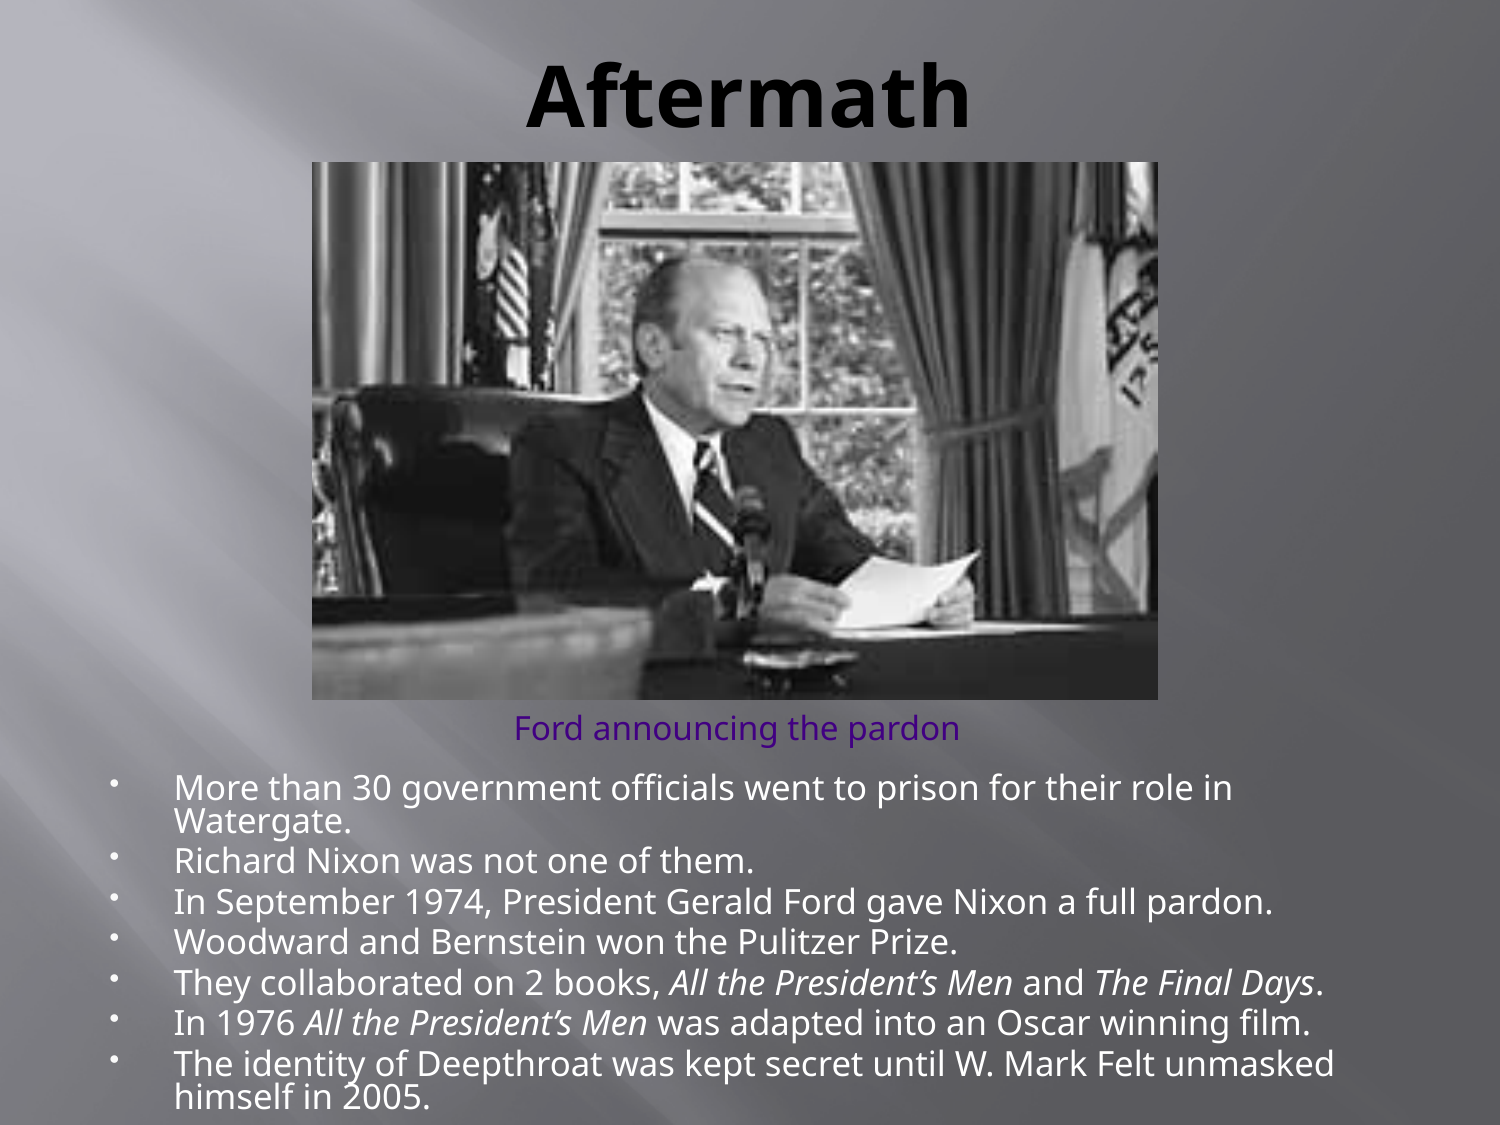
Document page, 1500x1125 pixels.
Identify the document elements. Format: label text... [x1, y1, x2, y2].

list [312, 162, 1158, 701]
title Aftermath [75, 0, 1425, 188]
text_box Ford announcing the pardon [399, 744, 1075, 755]
list More than 30 government officials went to prison for their role in Watergate. Richard Nixon was not one of them. In September 1974, President Gerald Ford gave Nixon a full pardon. Woodward and Bernstein won the Pulitzer Prize. They collaborated on 2 books, All the President’s Men and The Final Days. In 1976 All the President’s Men was adapted into an Oscar winning film. The identity of Deepthroat was kept secret until W. Mark Felt unmasked himself in 2005. [75, 766, 1425, 1125]
